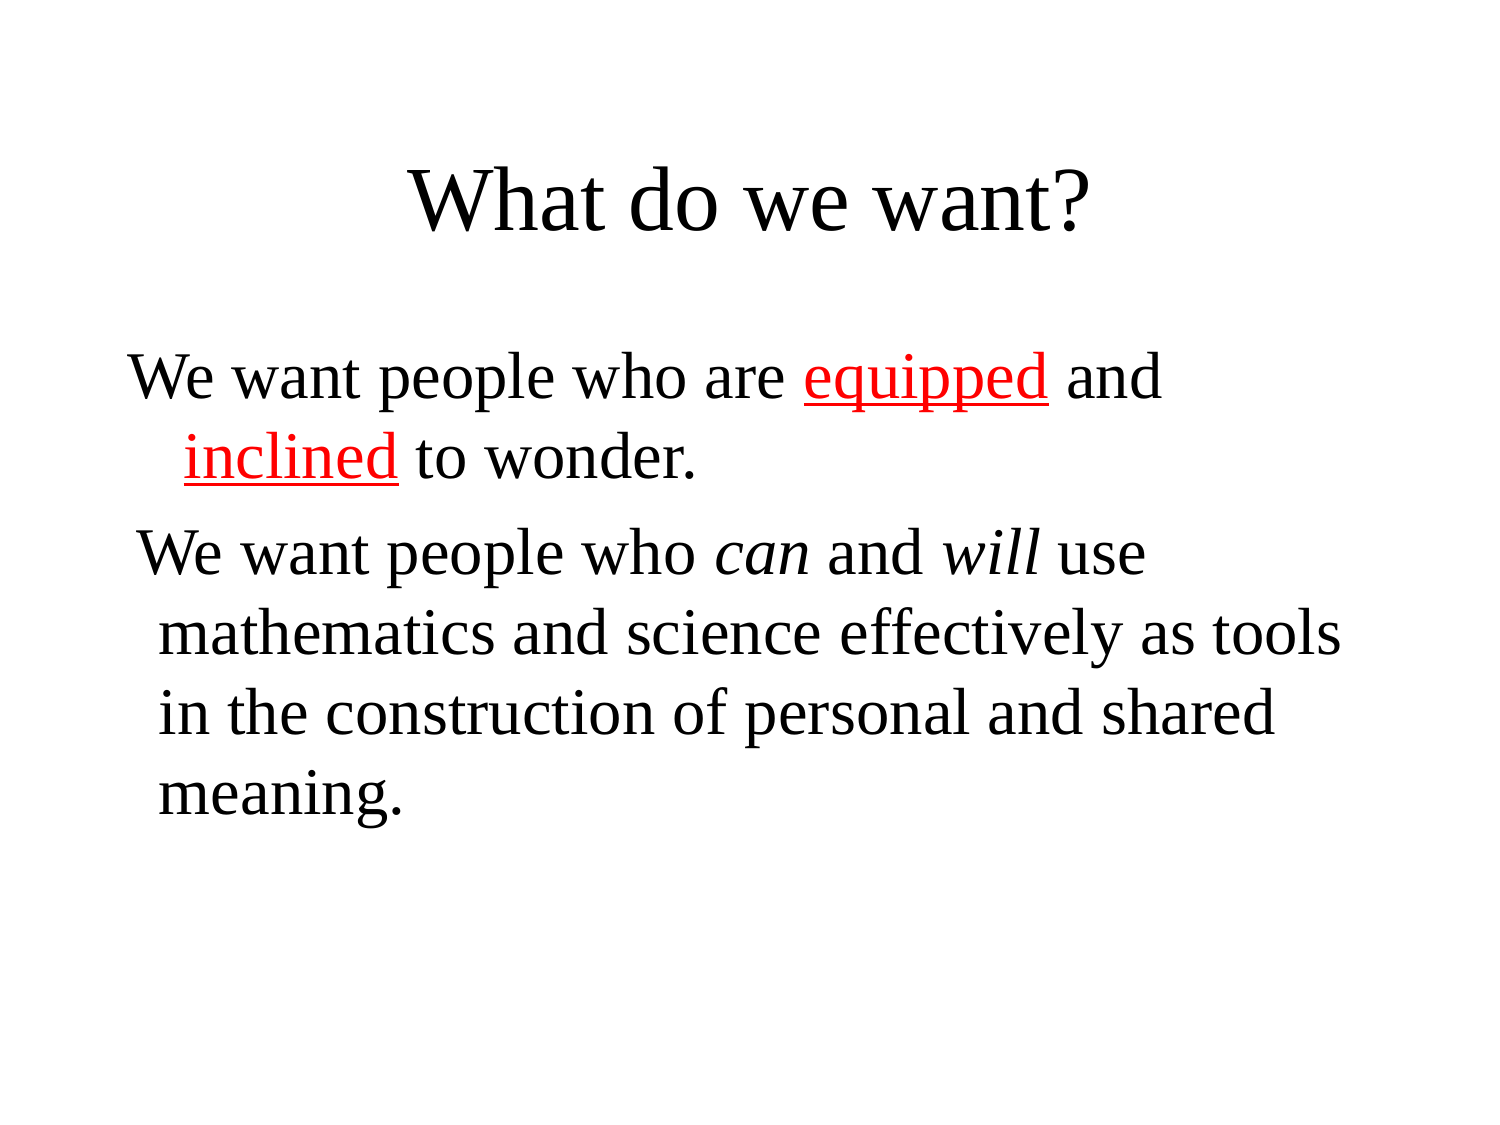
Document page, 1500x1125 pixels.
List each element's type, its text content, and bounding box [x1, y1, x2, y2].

text_box We want people who are equipped and inclined to wonder. [112, 324, 1388, 525]
title What do we want? [112, 99, 1388, 288]
list We want people who can and will use mathematics and science effectively as tools in the construction of personal and shared meaning. [87, 500, 1363, 1013]
